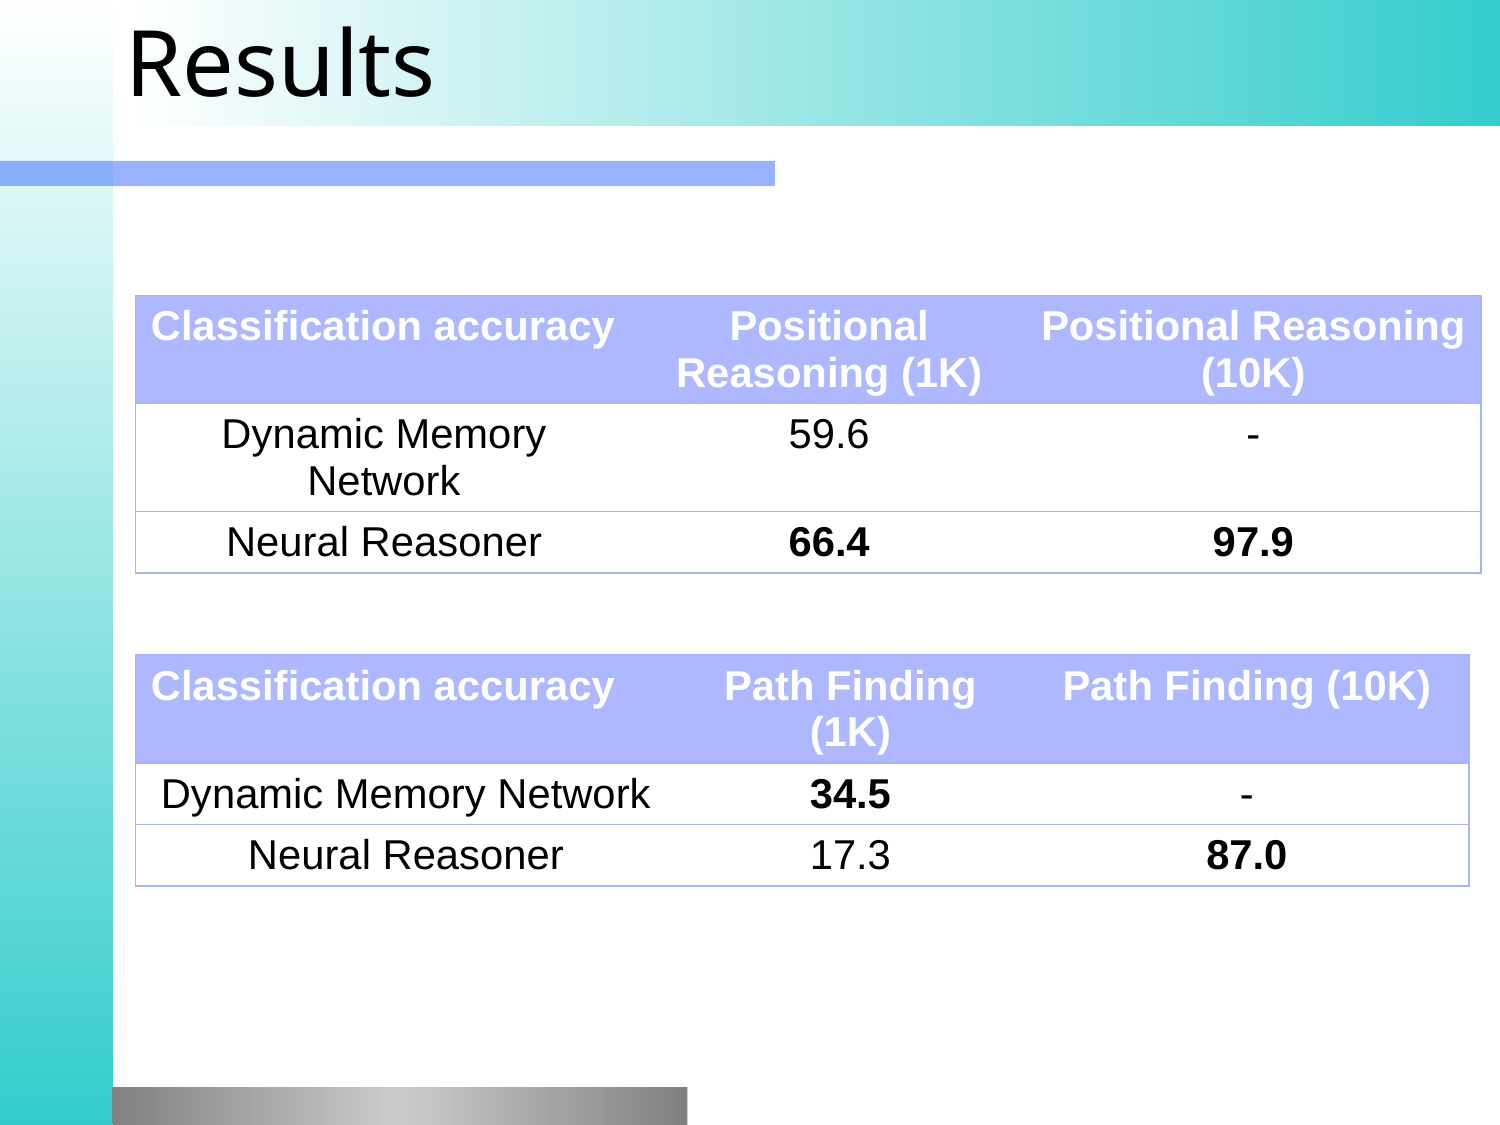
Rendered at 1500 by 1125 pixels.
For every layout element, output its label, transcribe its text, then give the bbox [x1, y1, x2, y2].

table_header Positional Reasoning (1K) [632, 296, 1026, 403]
table_header Path Finding (10K) [1025, 656, 1468, 762]
table_cell 97.9 [1026, 512, 1480, 572]
table_cell 66.4 [632, 512, 1026, 572]
table_header Classification accuracy [136, 656, 676, 762]
table_cell 17.3 [676, 825, 1025, 885]
title Results [110, 0, 1386, 121]
table_cell - [1026, 404, 1480, 511]
table_cell 59.6 [632, 404, 1026, 511]
table_cell 87.0 [1025, 825, 1468, 885]
table_cell Neural Reasoner [136, 512, 632, 572]
table_cell - [1025, 764, 1468, 824]
table_header Path Finding (1K) [676, 656, 1025, 762]
table_header Classification accuracy [136, 296, 632, 403]
table_cell 34.5 [676, 764, 1025, 824]
table_cell Dynamic Memory Network [136, 764, 676, 824]
table_header Positional Reasoning (10K) [1026, 296, 1480, 403]
table_cell Neural Reasoner [136, 825, 676, 885]
table_cell Dynamic Memory Network [136, 404, 632, 511]
